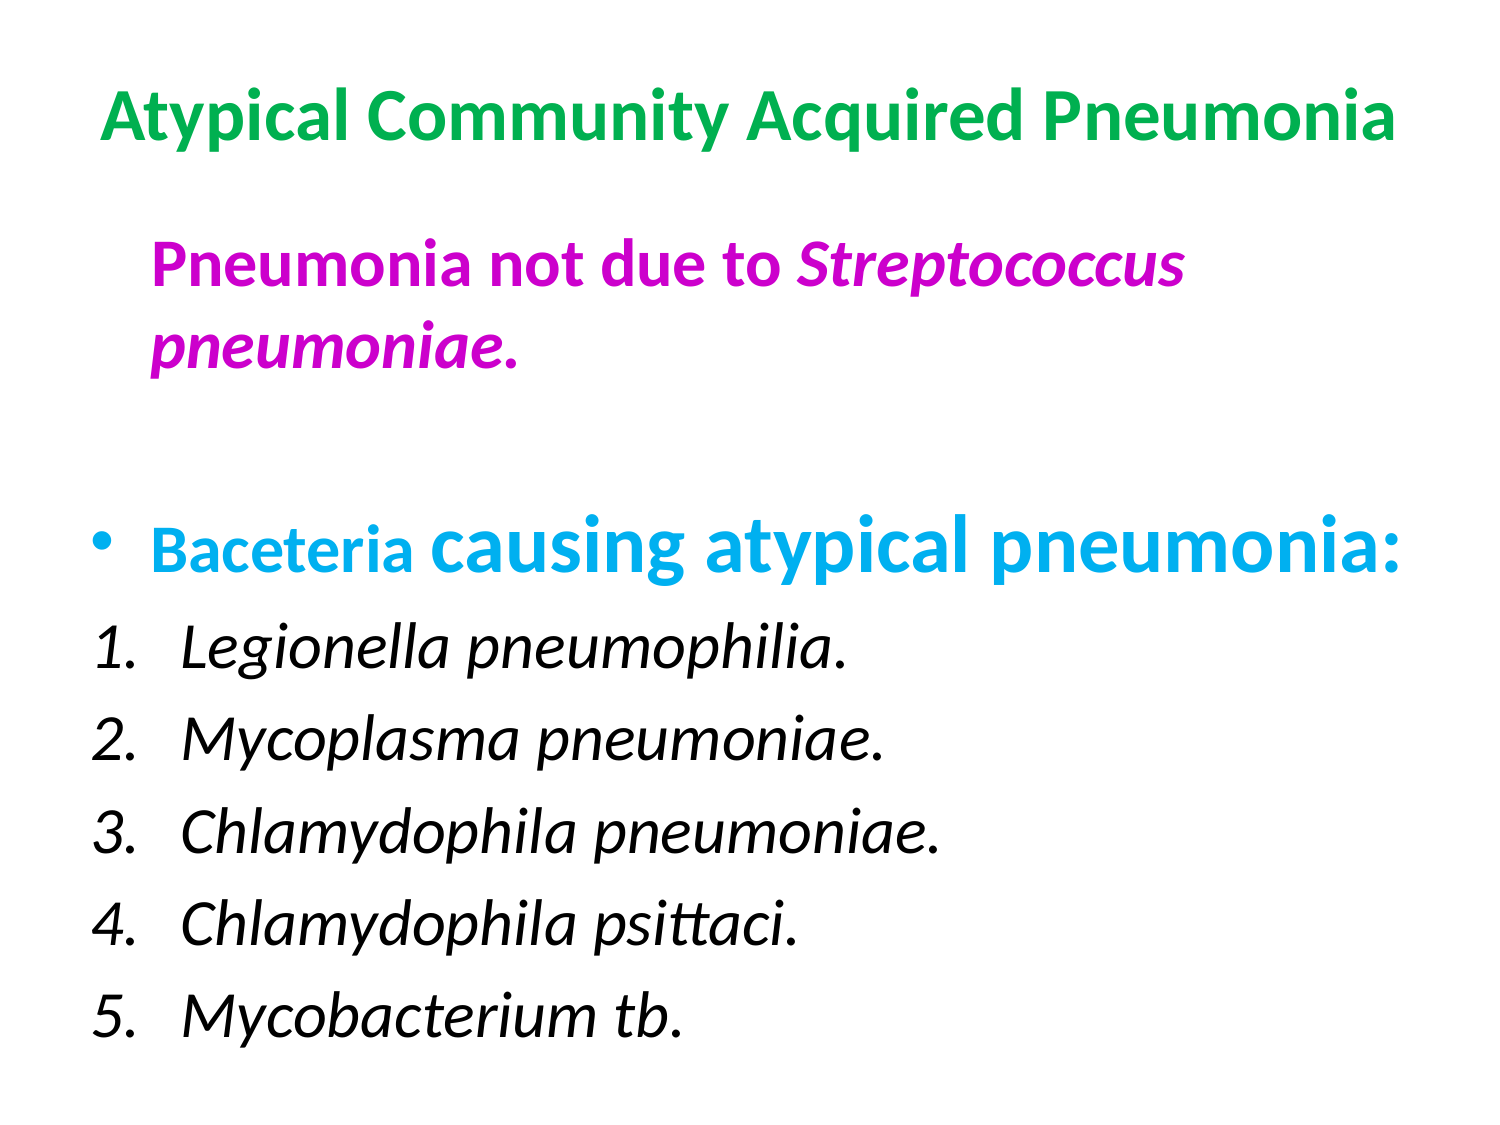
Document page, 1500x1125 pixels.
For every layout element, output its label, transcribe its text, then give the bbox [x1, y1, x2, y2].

list Pneumonia not due to Streptococcus pneumoniae. Baceteria causing atypical pneumonia: Legionella pneumophilia. Mycoplasma pneumoniae. Chlamydophila pneumoniae. Chlamydophila psittaci. Mycobacterium tb. [75, 210, 1425, 1079]
title Atypical Community Acquired Pneumonia [75, 45, 1425, 176]
